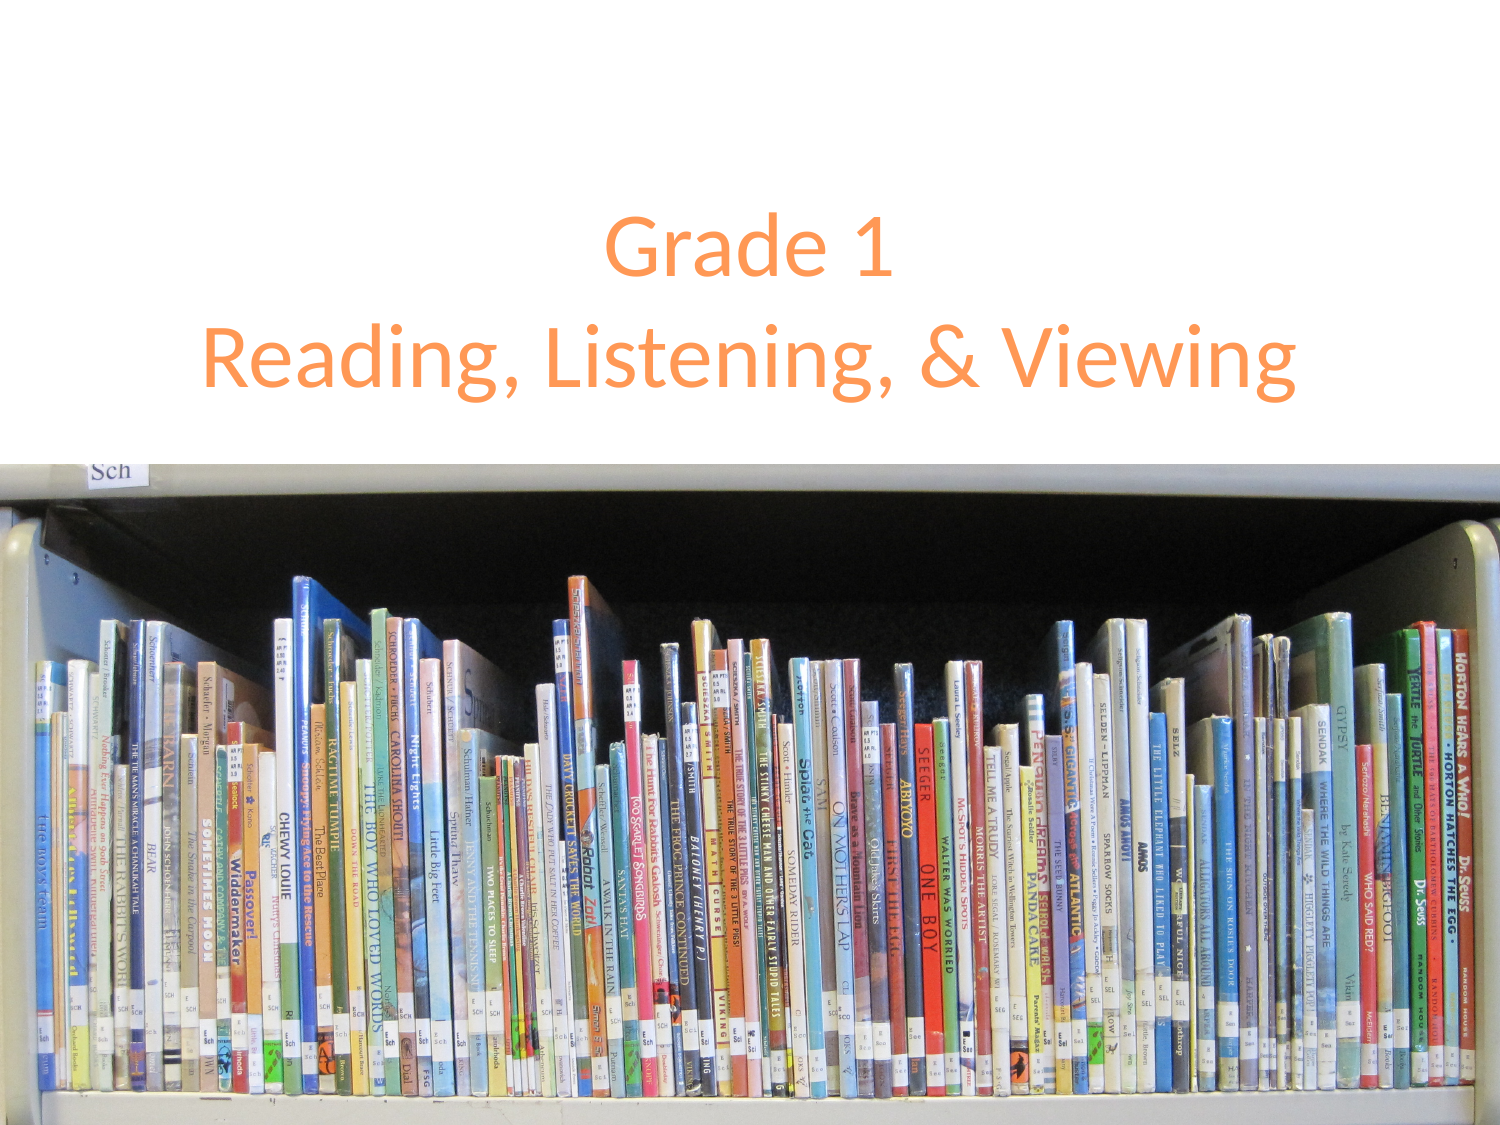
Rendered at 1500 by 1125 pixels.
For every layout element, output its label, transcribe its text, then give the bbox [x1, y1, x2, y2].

picture [0, 463, 1500, 1125]
title Grade 1 Reading, Listening, & Viewing [112, 0, 1388, 462]
